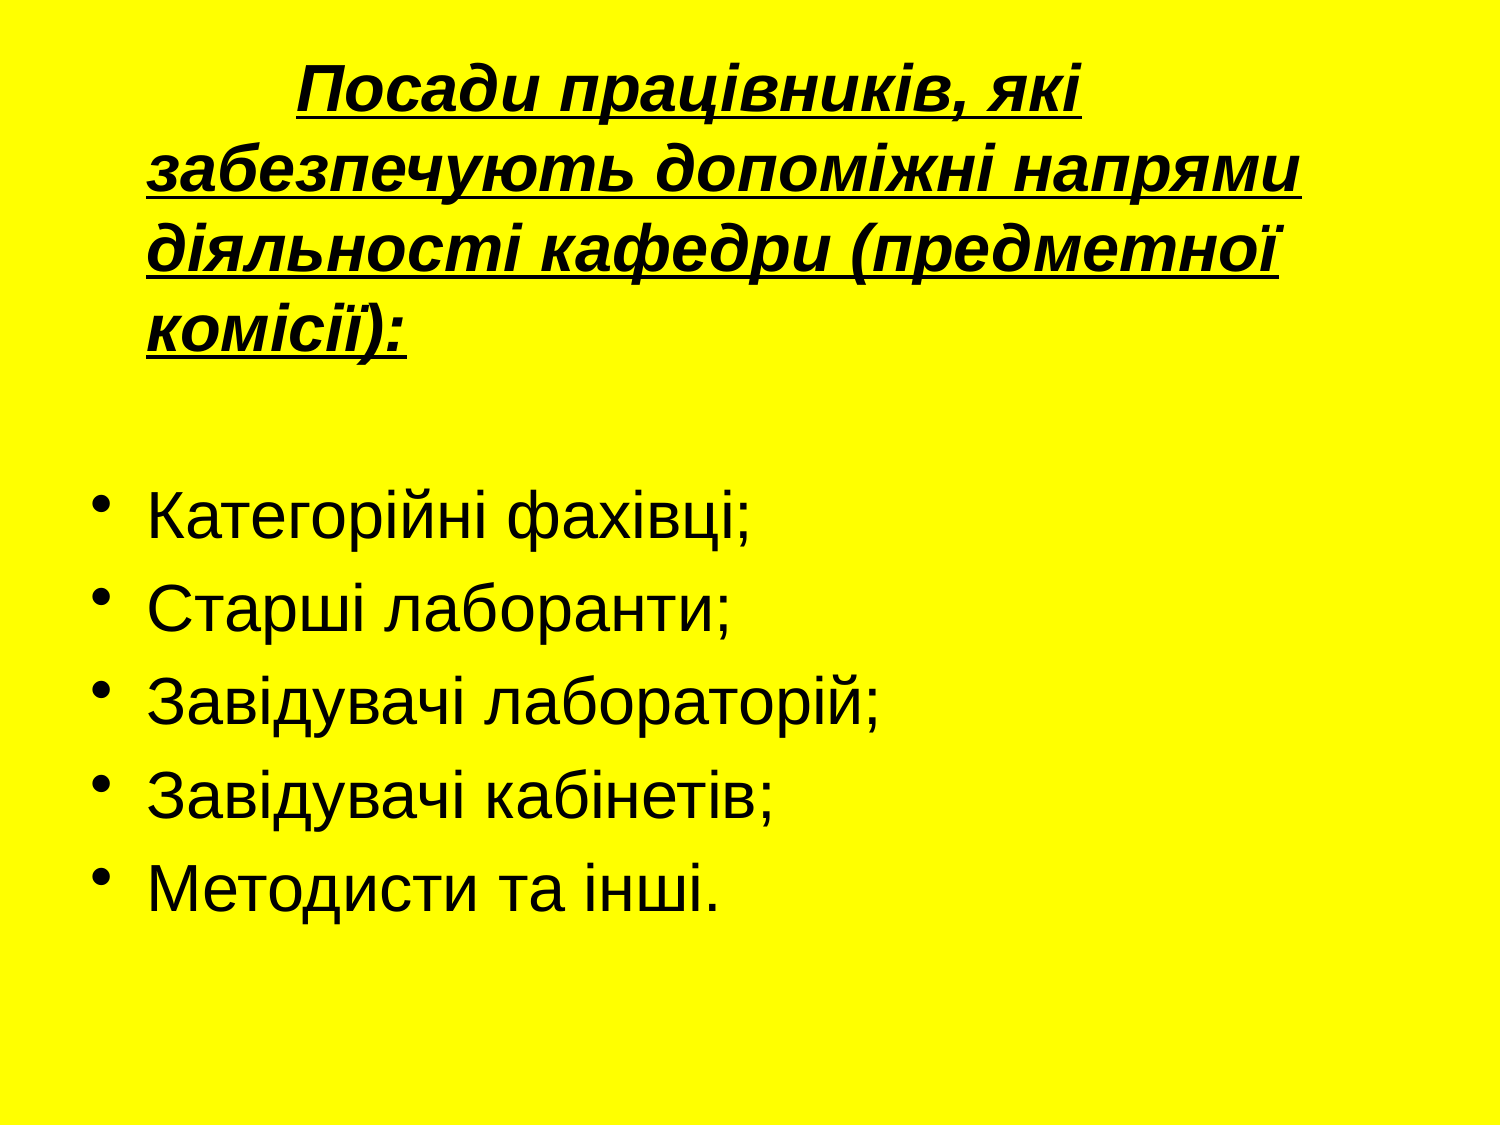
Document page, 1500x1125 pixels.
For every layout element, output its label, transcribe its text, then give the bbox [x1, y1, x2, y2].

list Посади працівників, які забезпечують допоміжні напрями діяльності кафедри (предметної комісії): Категорійні фахівці; Старші лаборанти; Завідувачі лабораторій; Завідувачі кабінетів; Методисти та інші. [75, 37, 1425, 1075]
